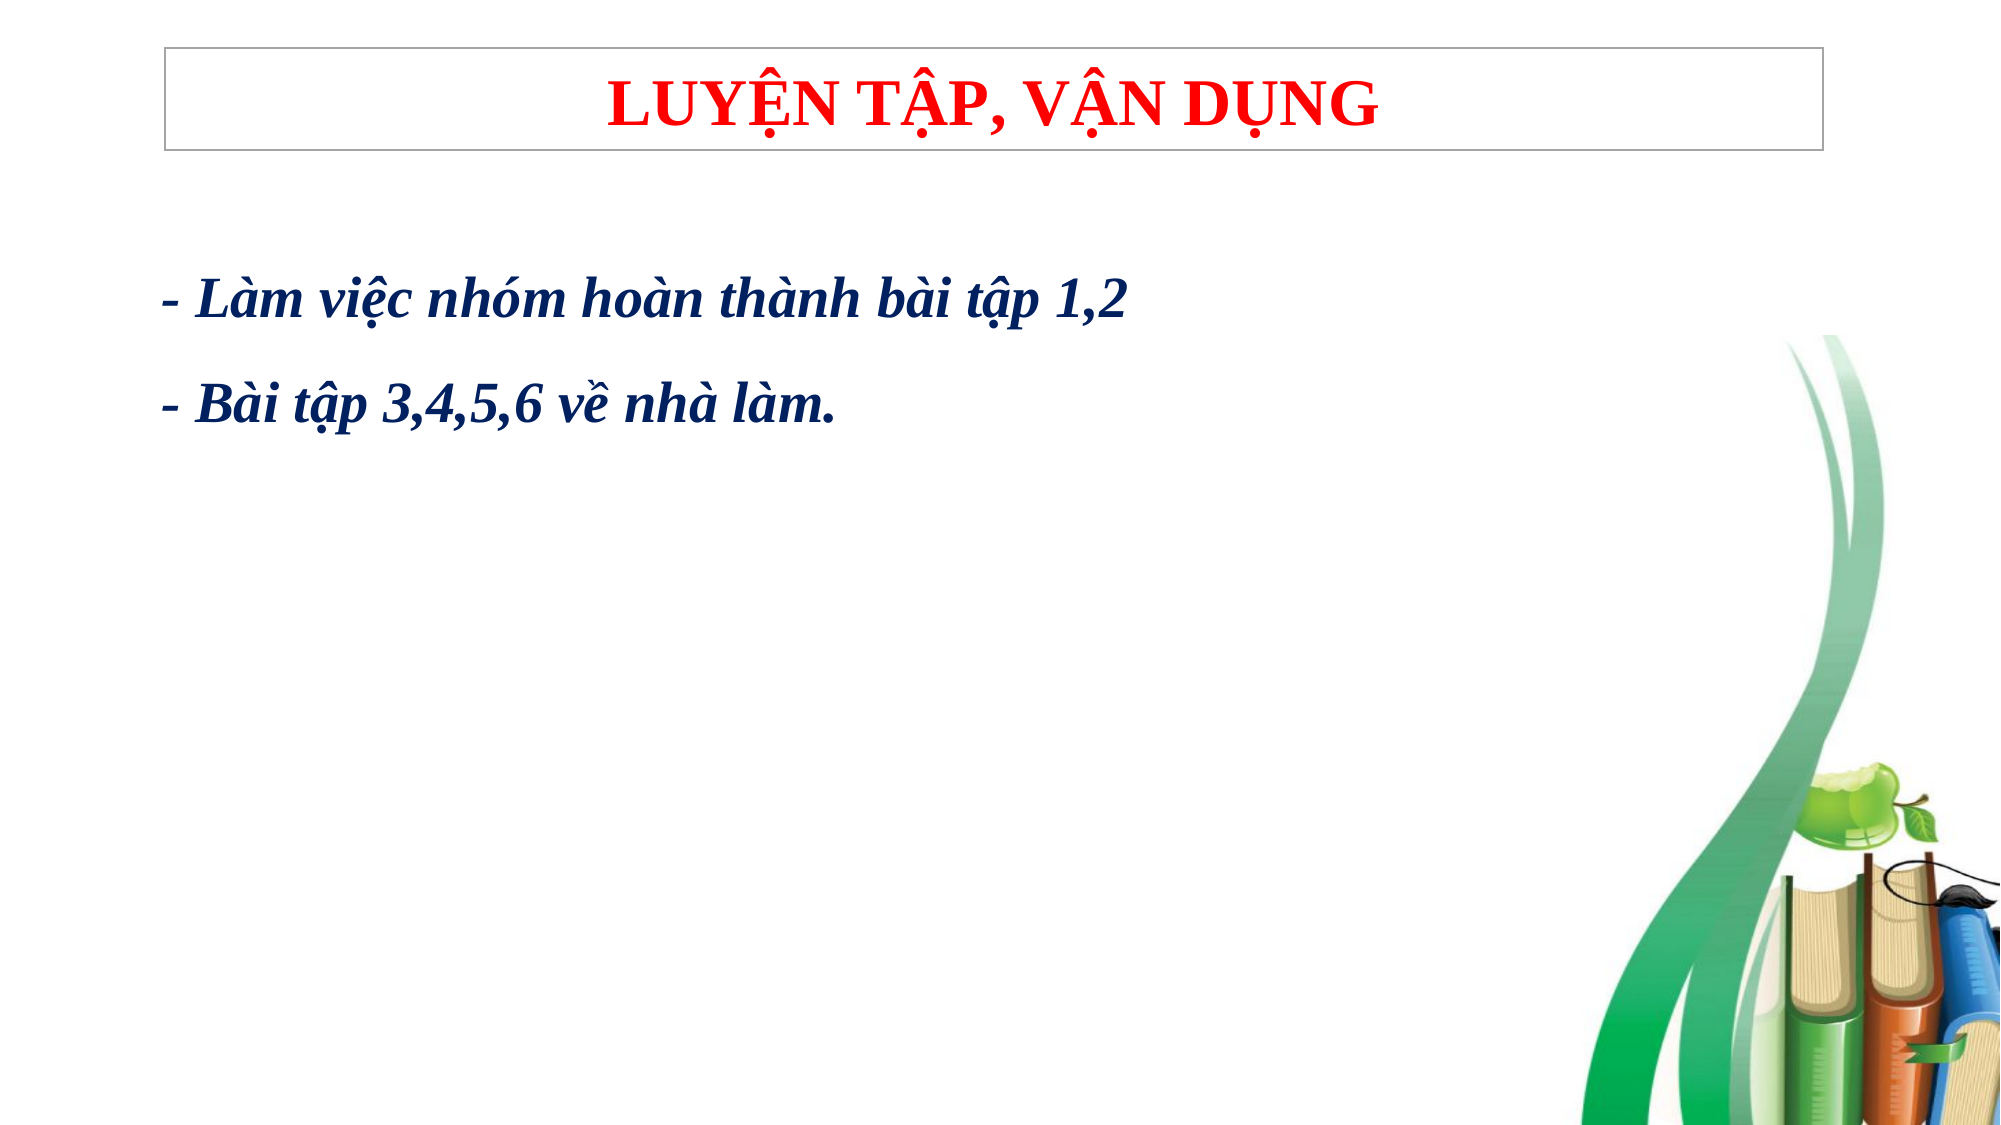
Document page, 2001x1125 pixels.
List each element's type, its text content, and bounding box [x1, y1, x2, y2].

picture [597, 335, 2000, 1125]
text_box - Làm việc nhóm hoàn thành bài tập 1,2 - Bài tập 3,4,5,6 về nhà làm. [146, 216, 1806, 442]
text_box LUYỆN TẬP, VẬN DỤNG [164, 47, 1824, 151]
